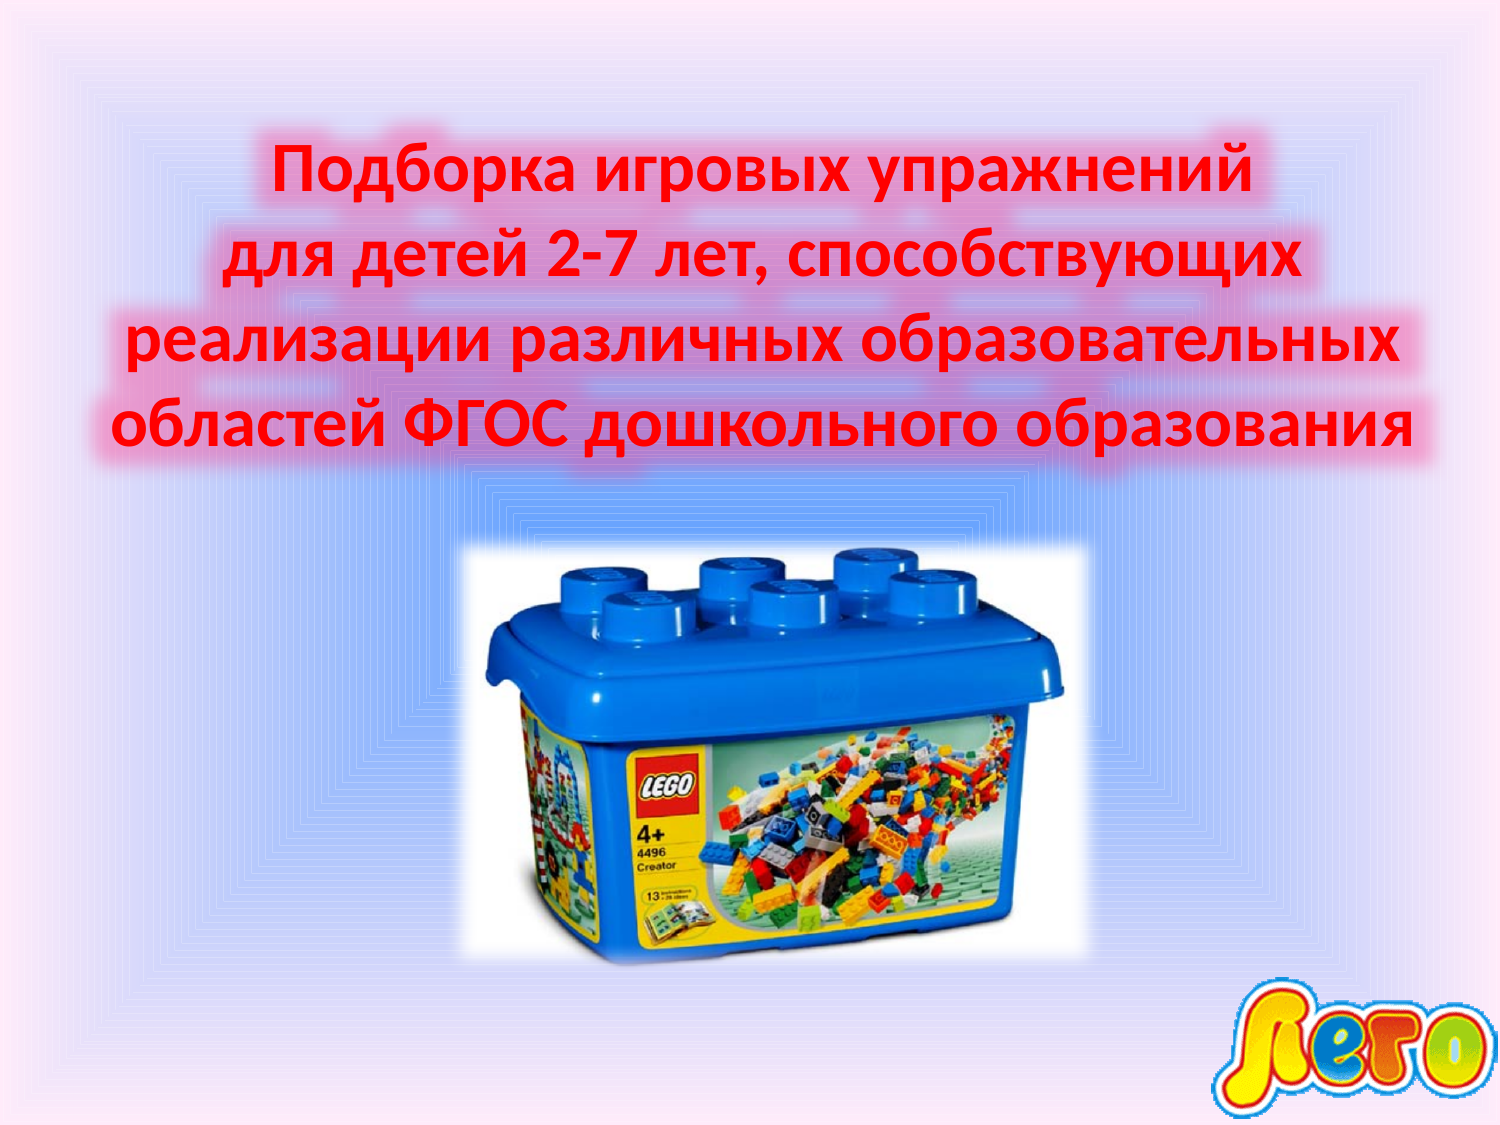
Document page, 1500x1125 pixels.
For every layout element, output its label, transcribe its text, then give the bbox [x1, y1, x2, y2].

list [442, 526, 1106, 977]
picture [1208, 970, 1500, 1125]
text_box Подборка игровых упражнений для детей 2-7 лет, способствующих реализации различных образовательных областей ФГОС дошкольного образования [88, 113, 1439, 480]
